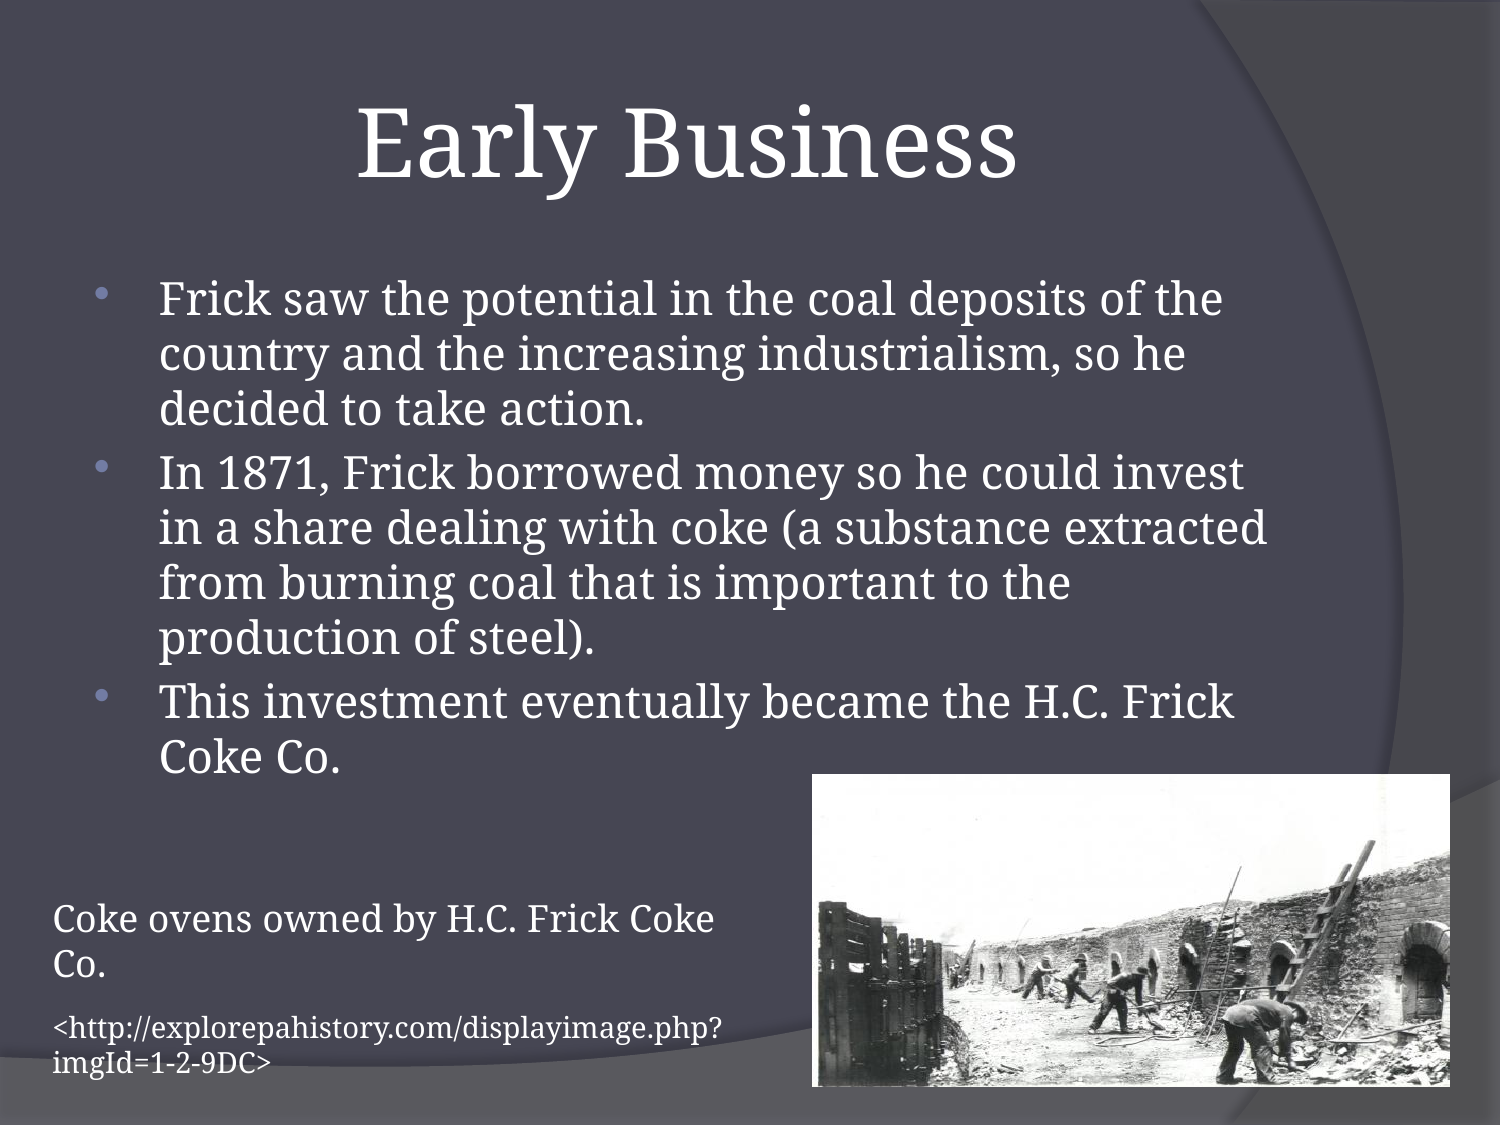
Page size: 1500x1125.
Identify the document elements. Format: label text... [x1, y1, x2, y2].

list Frick saw the potential in the coal deposits of the country and the increasing industrialism, so he decided to take action. In 1871, Frick borrowed money so he could invest in a share dealing with coke (a substance extracted from burning coal that is important to the production of steel). This investment eventually became the H.C. Frick Coke Co. [75, 262, 1300, 1005]
text_box Coke ovens owned by H.C. Frick Coke Co. <http://explorepahistory.com/displayimage.php?imgId=1-2-9DC> [37, 887, 775, 1088]
title Early Business [75, 45, 1300, 233]
picture [812, 774, 1451, 1087]
